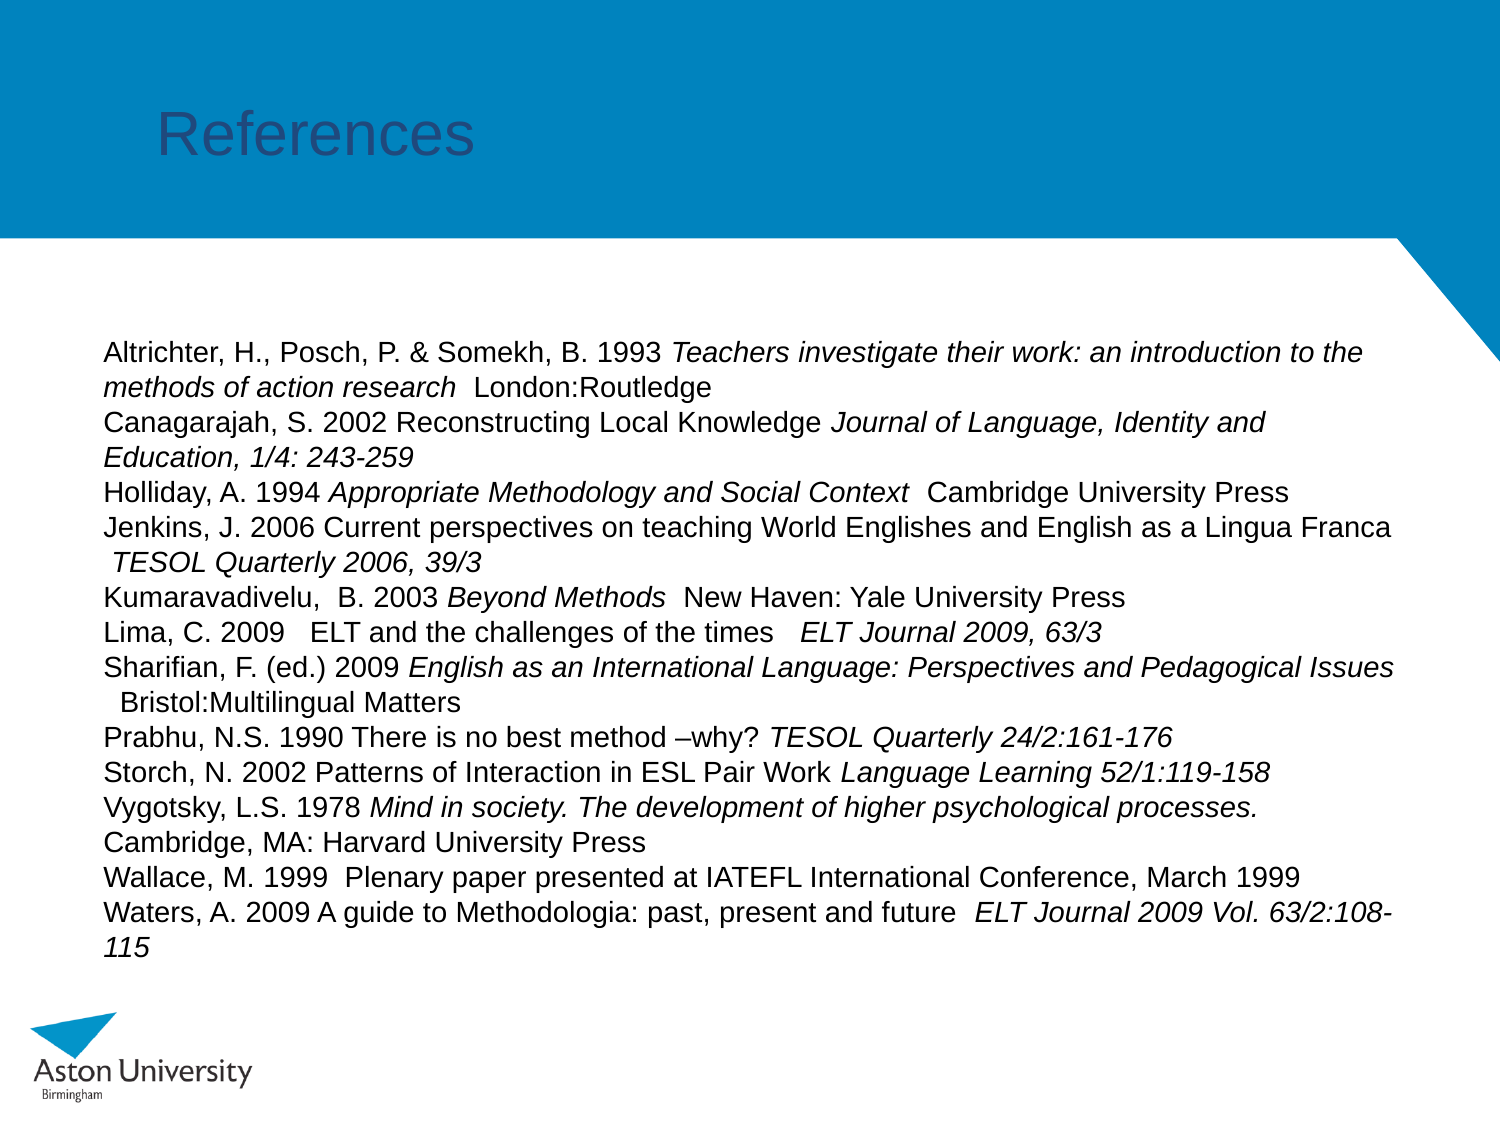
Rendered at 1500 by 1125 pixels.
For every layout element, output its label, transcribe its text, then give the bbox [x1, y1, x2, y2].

text_box Altrichter, H., Posch, P. & Somekh, B. 1993 Teachers investigate their work: an introduction to the methods of action research London:Routledge Canagarajah, S. 2002 Reconstructing Local Knowledge Journal of Language, Identity and Education, 1/4: 243-259 Holliday, A. 1994 Appropriate Methodology and Social Context Cambridge University Press Jenkins, J. 2006 Current perspectives on teaching World Englishes and English as a Lingua Franca TESOL Quarterly 2006, 39/3 Kumaravadivelu, B. 2003 Beyond Methods New Haven: Yale University Press Lima, C. 2009 ELT and the challenges of the times ELT Journal 2009, 63/3 Sharifian, F. (ed.) 2009 English as an International Language: Perspectives and Pedagogical Issues Bristol:Multilingual Matters Prabhu, N.S. 1990 There is no best method –why? TESOL Quarterly 24/2:161-176 Storch, N. 2002 Patterns of Interaction in ESL Pair Work Language Learning 52/1:119-158 Vygotsky, L.S. 1978 Mind in society. The development of higher psychological processes. Cambridge, MA: Harvard University Press Wallace, M. 1999 Plenary paper presented at IATEFL International Conference, March 1999 Waters, A. 2009 A guide to Methodologia: past, present and future ELT Journal 2009 Vol. 63/2:108-115 [88, 326, 1412, 971]
title References [156, 92, 1398, 177]
picture [28, 1011, 253, 1103]
